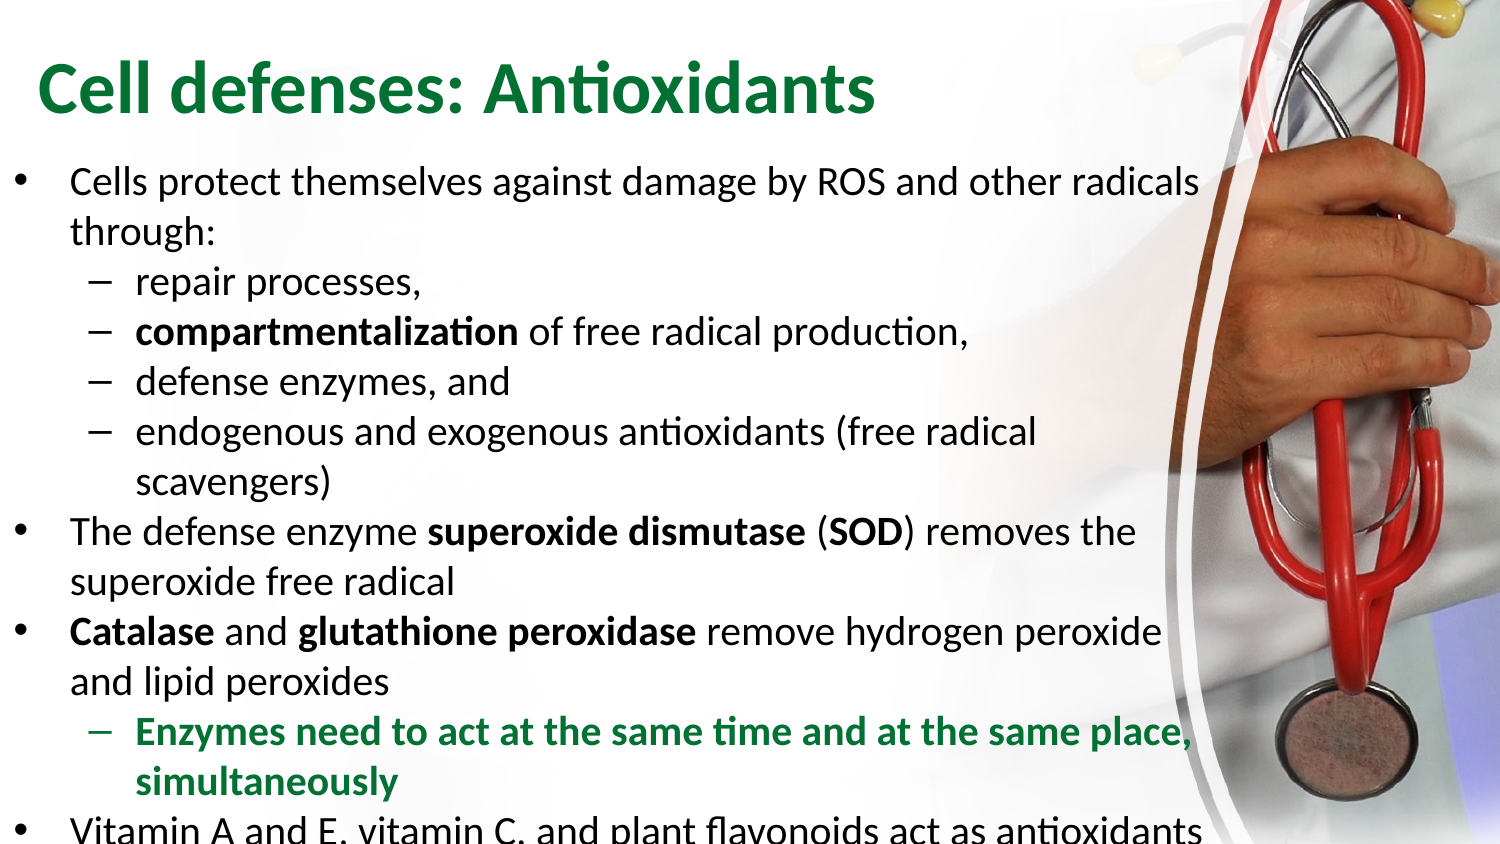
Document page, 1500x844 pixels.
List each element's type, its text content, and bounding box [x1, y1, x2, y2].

list Cells protect themselves against damage by ROS and other radicals through: repair processes, compartmentalization of free radical production, defense enzymes, and endogenous and exogenous antioxidants (free radical scavengers) The defense enzyme superoxide dismutase (SOD) removes the superoxide free radical Catalase and glutathione peroxidase remove hydrogen peroxide and lipid peroxides Enzymes need to act at the same time and at the same place, simultaneously Vitamin A and E, vitamin C, and plant flavonoids act as antioxidants [0, 146, 1226, 844]
picture [0, 0, 1500, 844]
title Cell defenses: Antioxidants [23, 21, 1104, 146]
